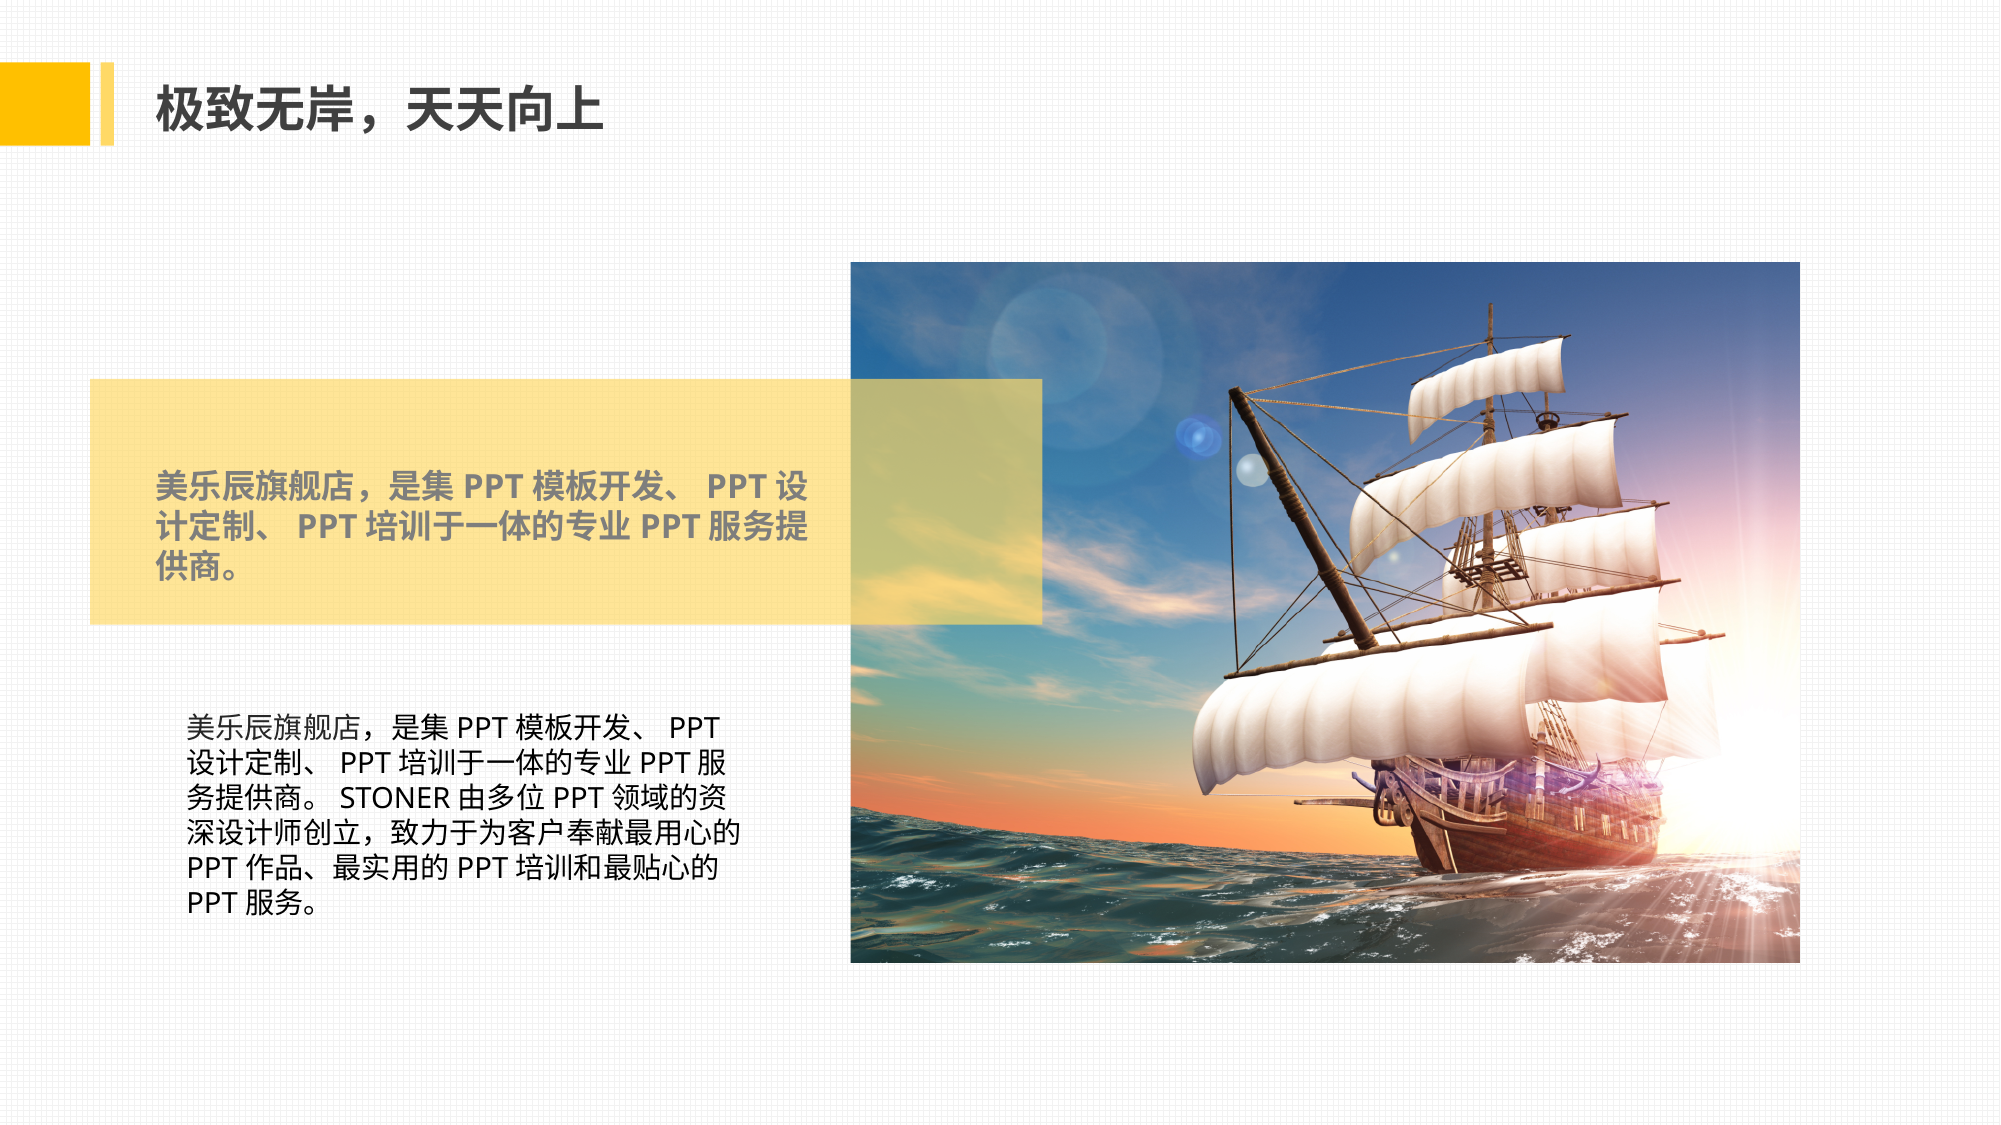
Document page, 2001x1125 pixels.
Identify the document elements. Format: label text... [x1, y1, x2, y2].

text_box 极致无岸，天天向上 [140, 69, 633, 145]
text_box 美乐辰旗舰店，是集PPT模板开发、PPT设计定制、PPT培训于一体的专业PPT服务提供商。 [140, 457, 836, 592]
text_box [0, 62, 115, 146]
text_box [89, 378, 850, 626]
picture [850, 262, 1800, 963]
text_box 美乐辰旗舰店，是集PPT模板开发、PPT设计定制、PPT培训于一体的专业PPT服务提供商。STONER由多位PPT领域的资深设计师创立，致力于为客户奉献最用心的PPT作品、最实用的PPT培训和最贴心的PPT服务。 [171, 702, 769, 927]
